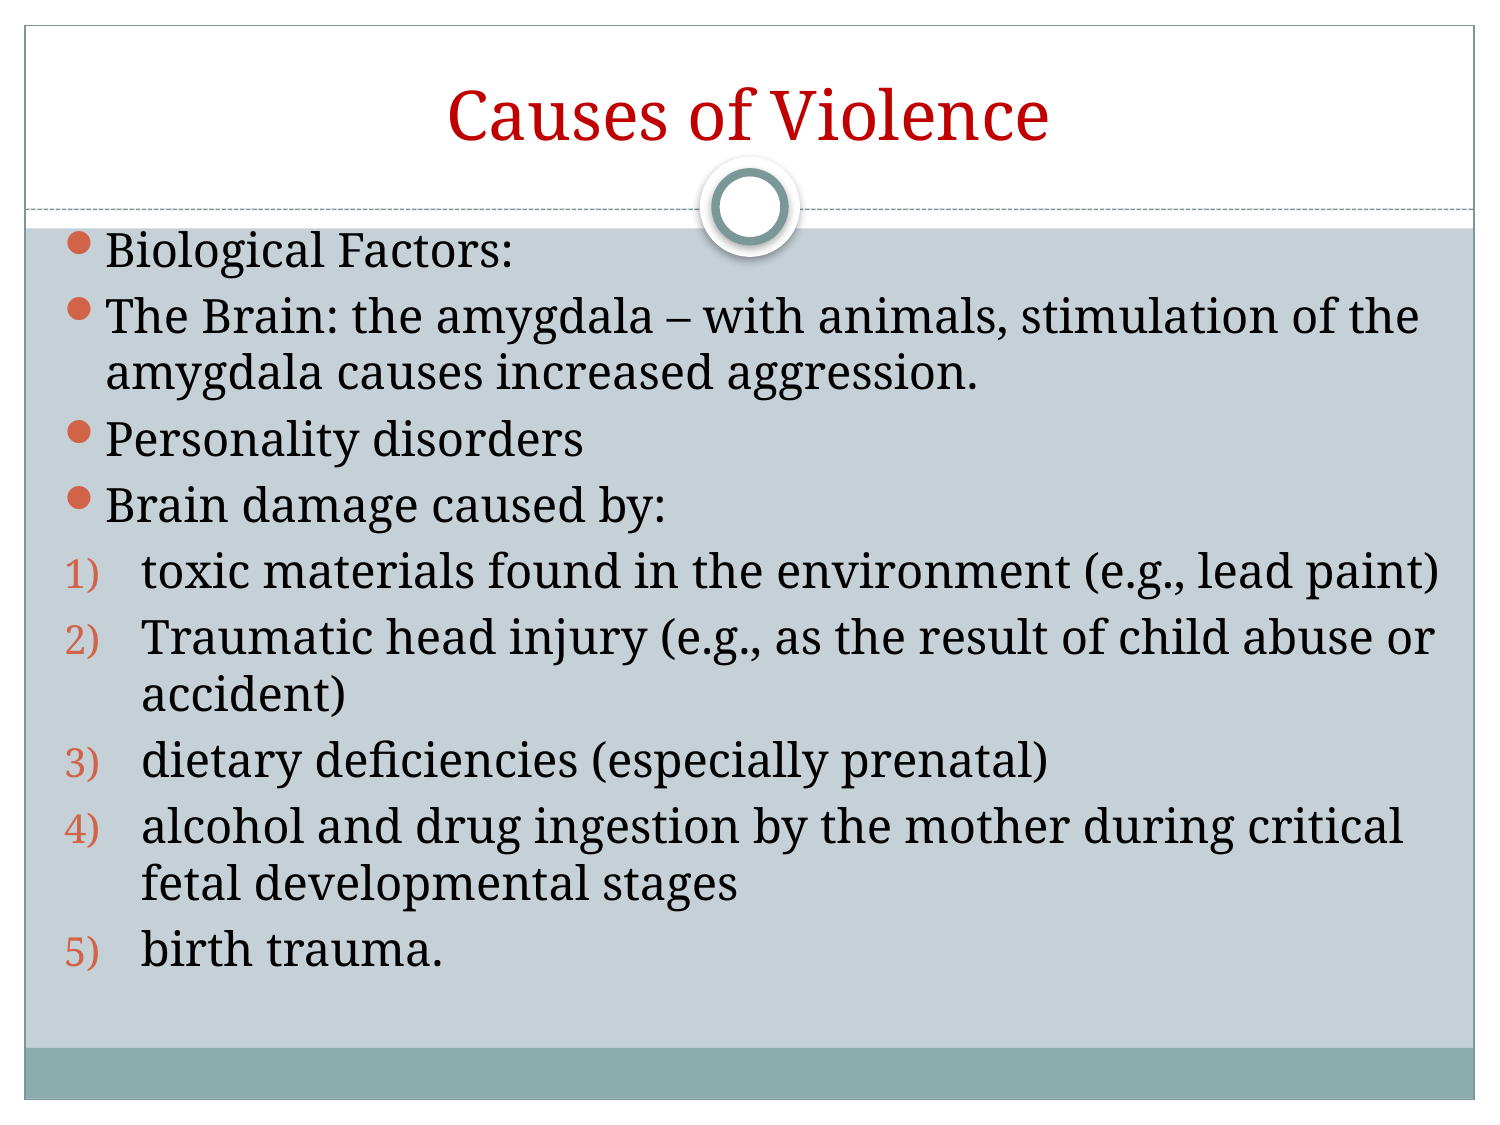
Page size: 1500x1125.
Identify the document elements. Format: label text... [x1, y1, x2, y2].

title Causes of Violence [49, 37, 1450, 162]
list Biological Factors: The Brain: the amygdala – with animals, stimulation of the amygdala causes increased aggression. Personality disorders Brain damage caused by: toxic materials found in the environment (e.g., lead paint) Traumatic head injury (e.g., as the result of child abuse or accident) dietary deficiencies (especially prenatal) alcohol and drug ingestion by the mother during critical fetal developmental stages birth trauma. [49, 212, 1463, 1025]
